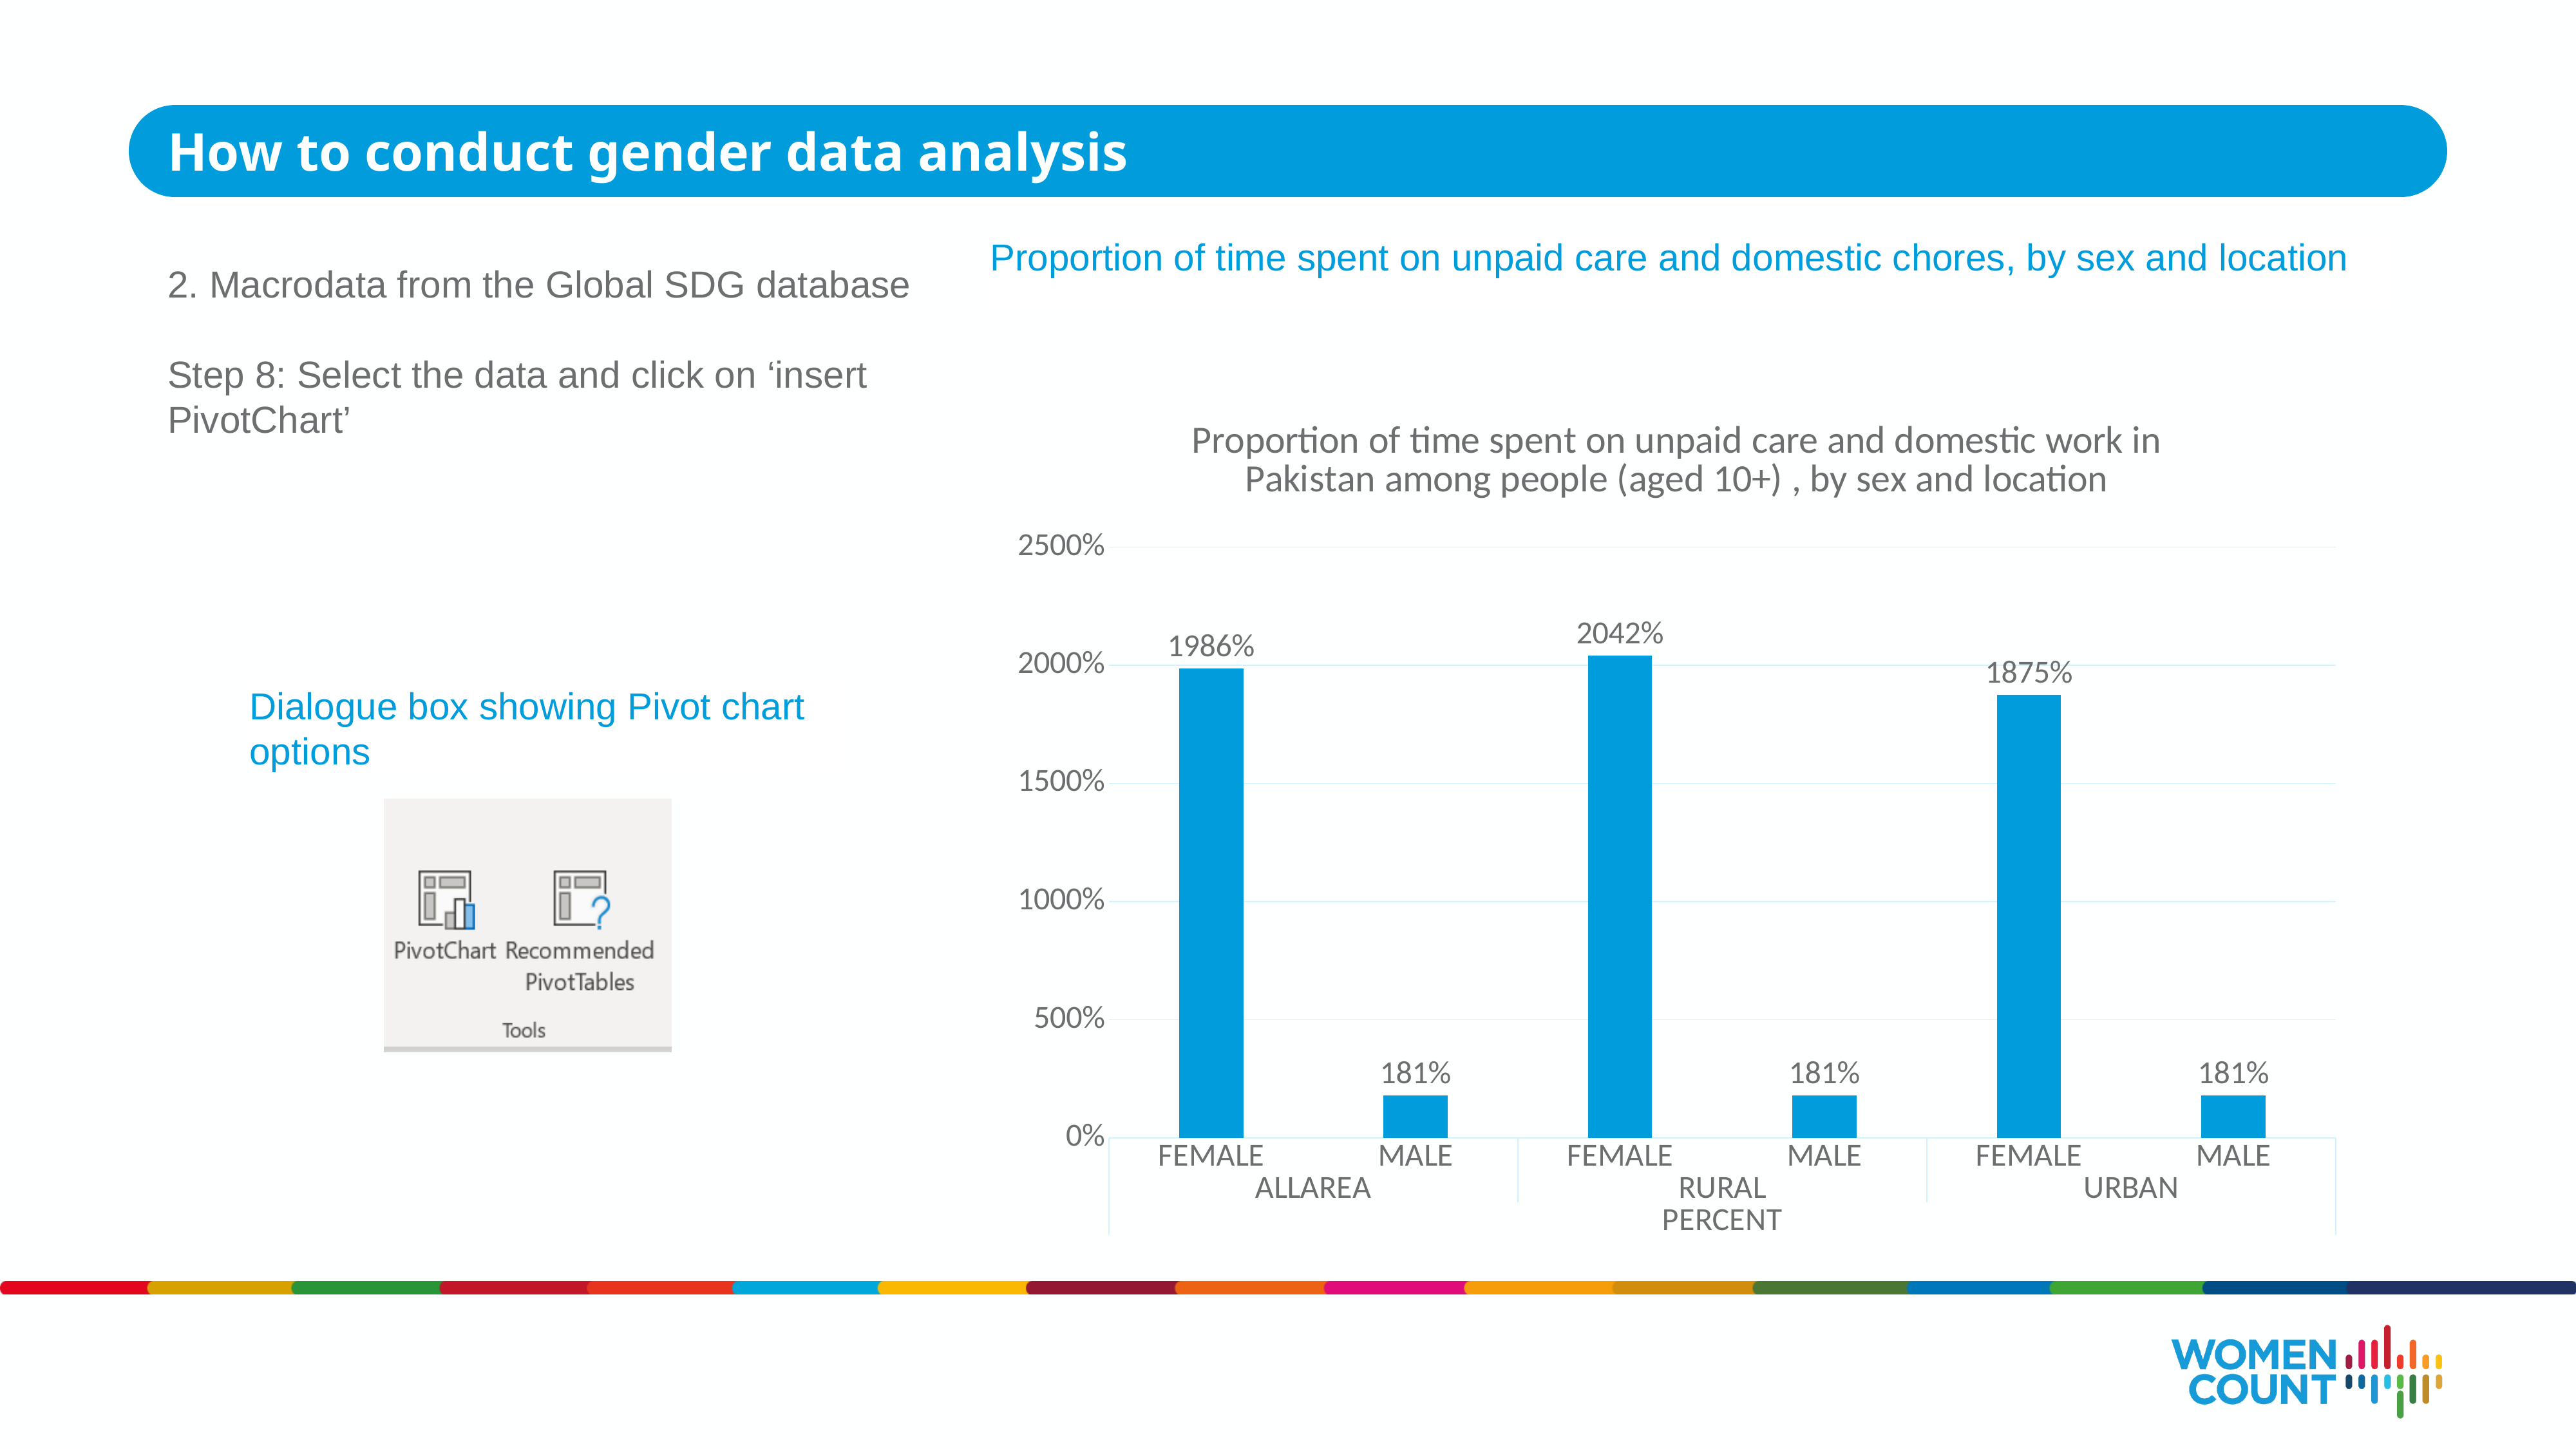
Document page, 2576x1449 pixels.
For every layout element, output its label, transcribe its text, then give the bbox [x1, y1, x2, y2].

list 2. Macrodata from the Global SDG database Step 8: Select the data and click on ‘insert PivotChart’ [167, 260, 966, 442]
list How to conduct gender data analysis [167, 119, 2411, 245]
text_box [249, 681, 845, 1052]
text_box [990, 233, 2391, 1256]
